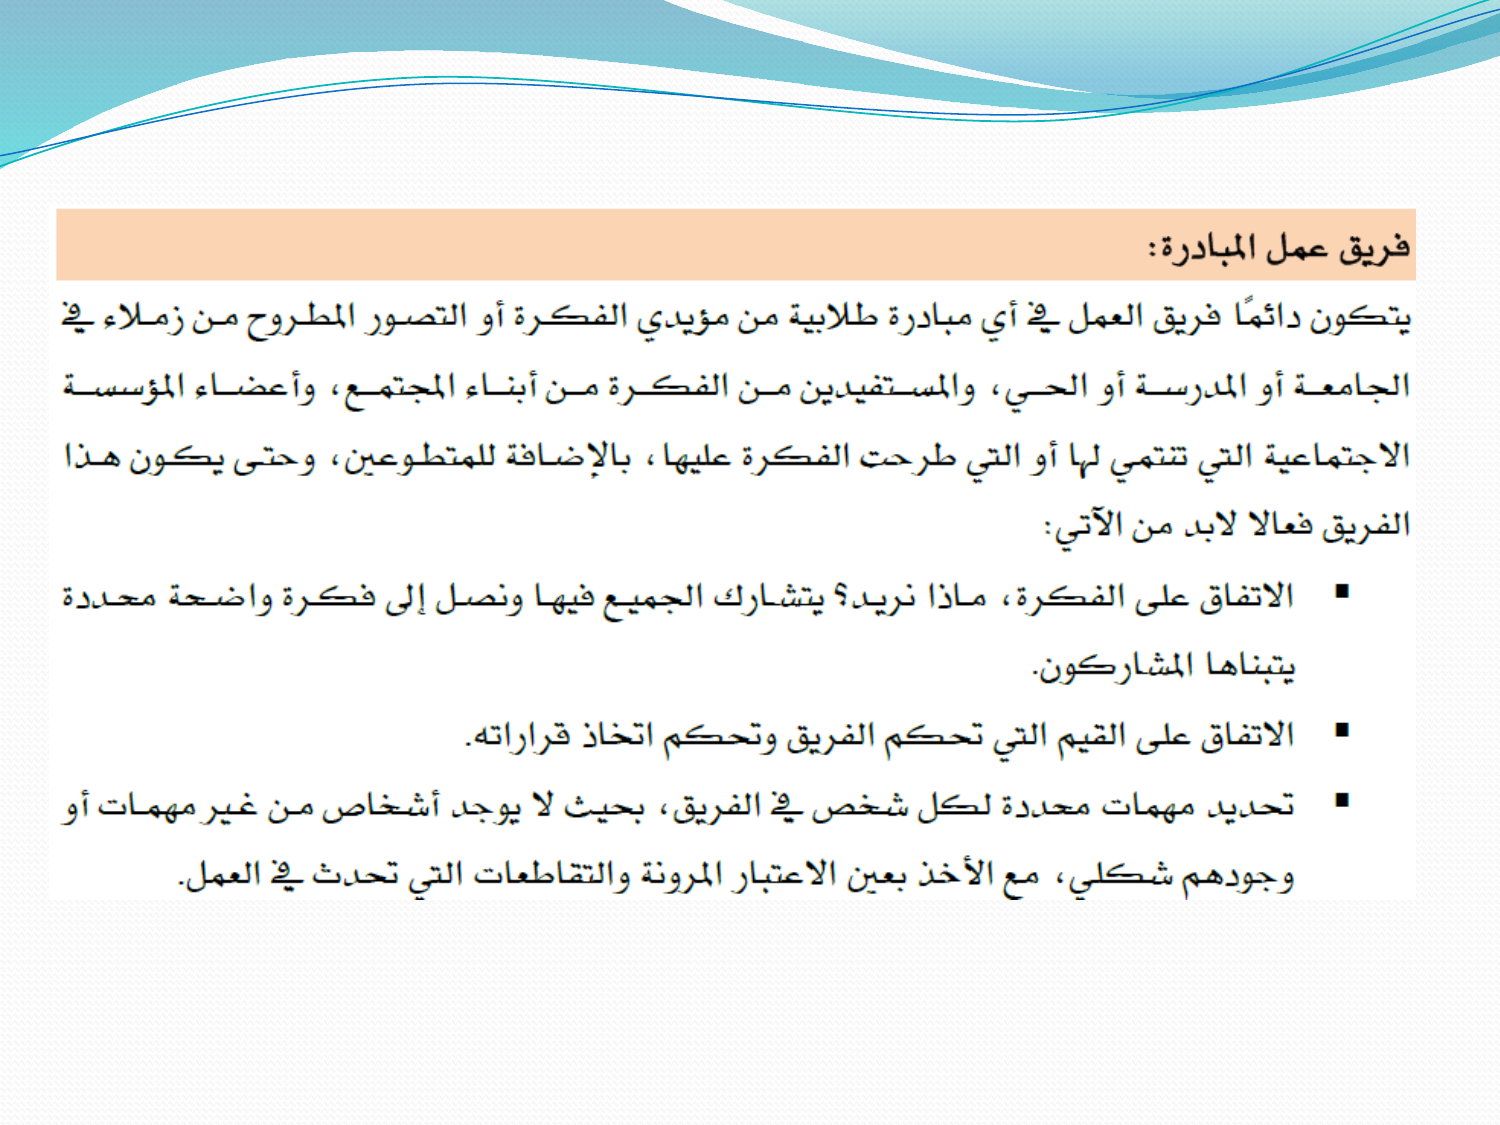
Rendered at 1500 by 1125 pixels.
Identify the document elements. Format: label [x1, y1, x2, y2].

picture [48, 206, 1416, 901]
